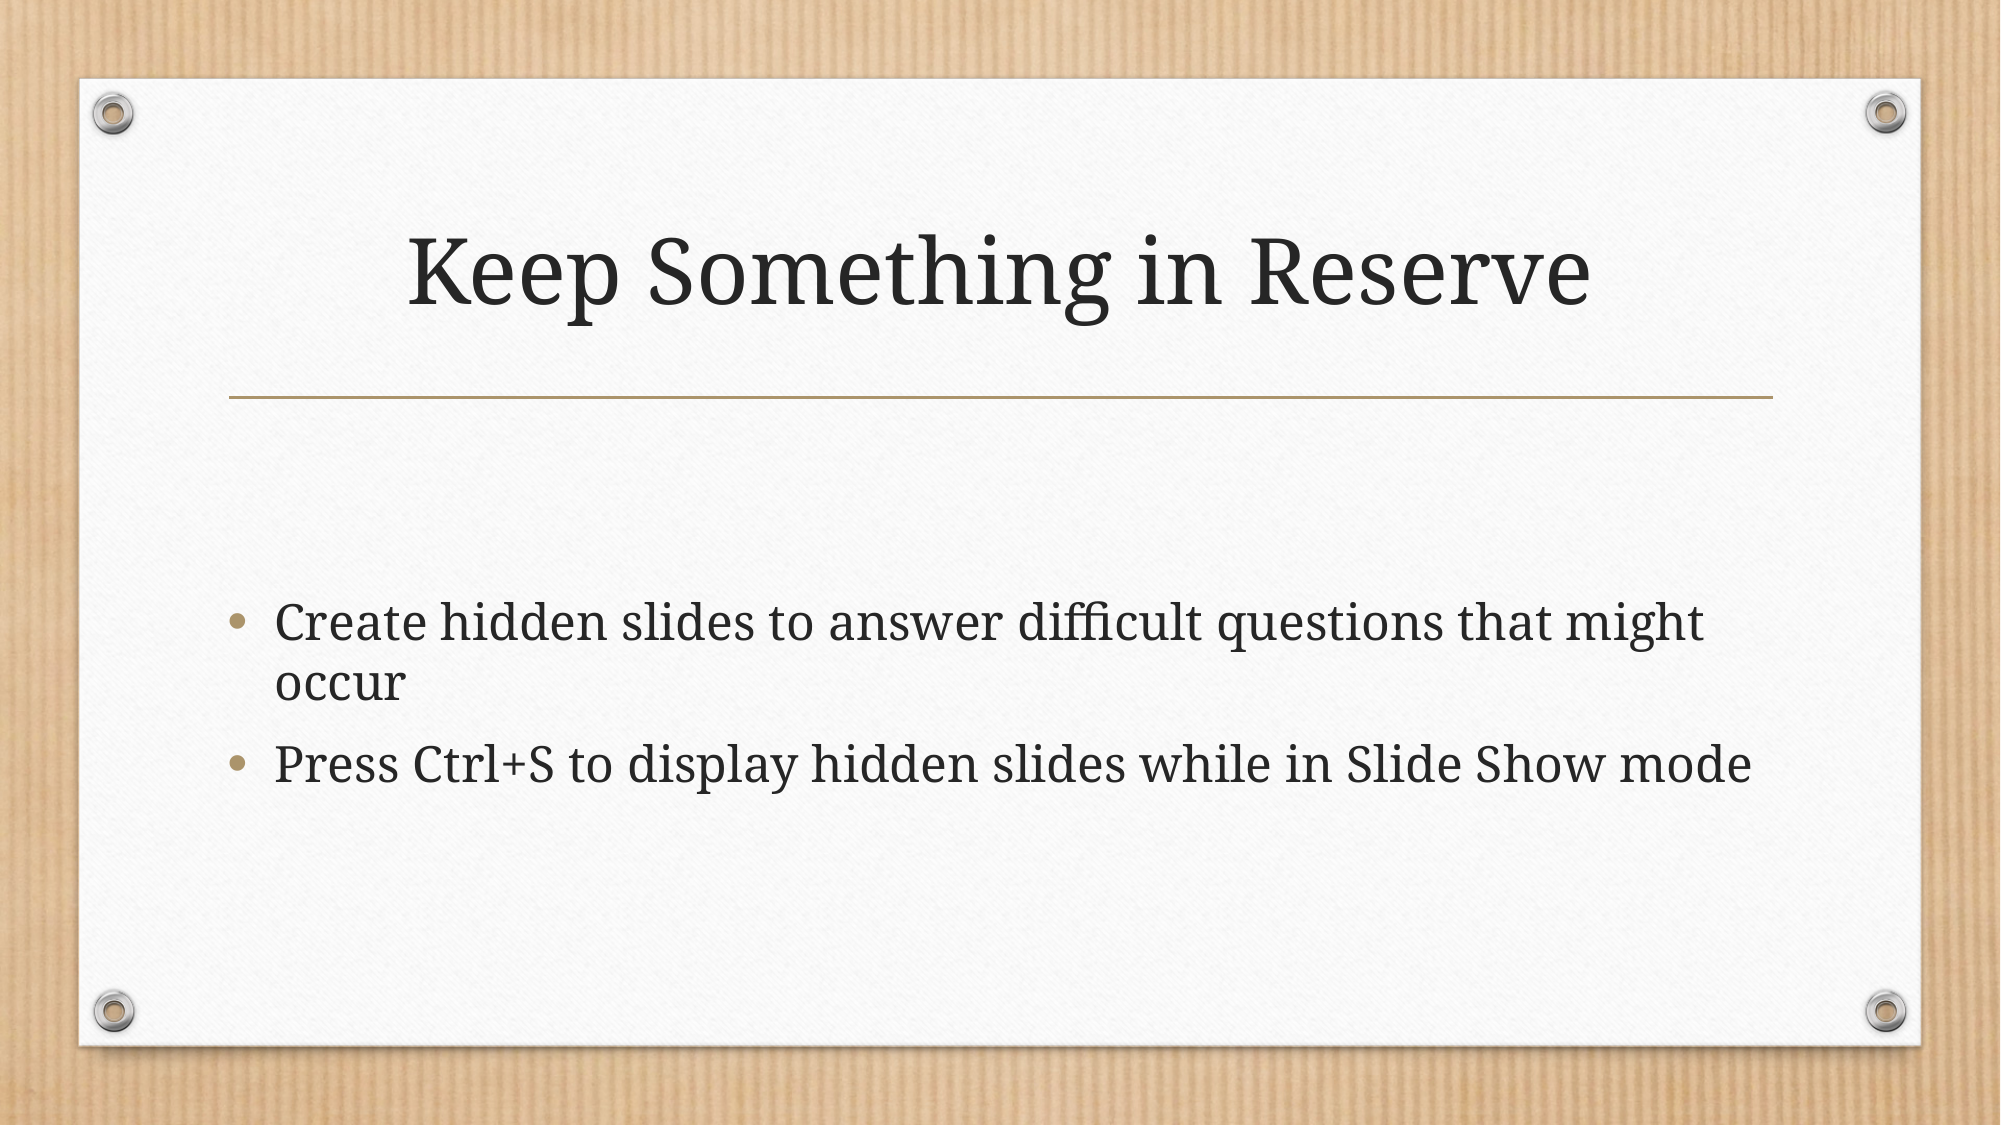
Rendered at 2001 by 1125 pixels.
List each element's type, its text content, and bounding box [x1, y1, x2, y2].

title Keep Something in Reserve [212, 161, 1788, 375]
list Create hidden slides to answer difficult questions that might occur Press Ctrl+S to display hidden slides while in Slide Show mode [212, 419, 1788, 964]
picture [0, 0, 2001, 1125]
